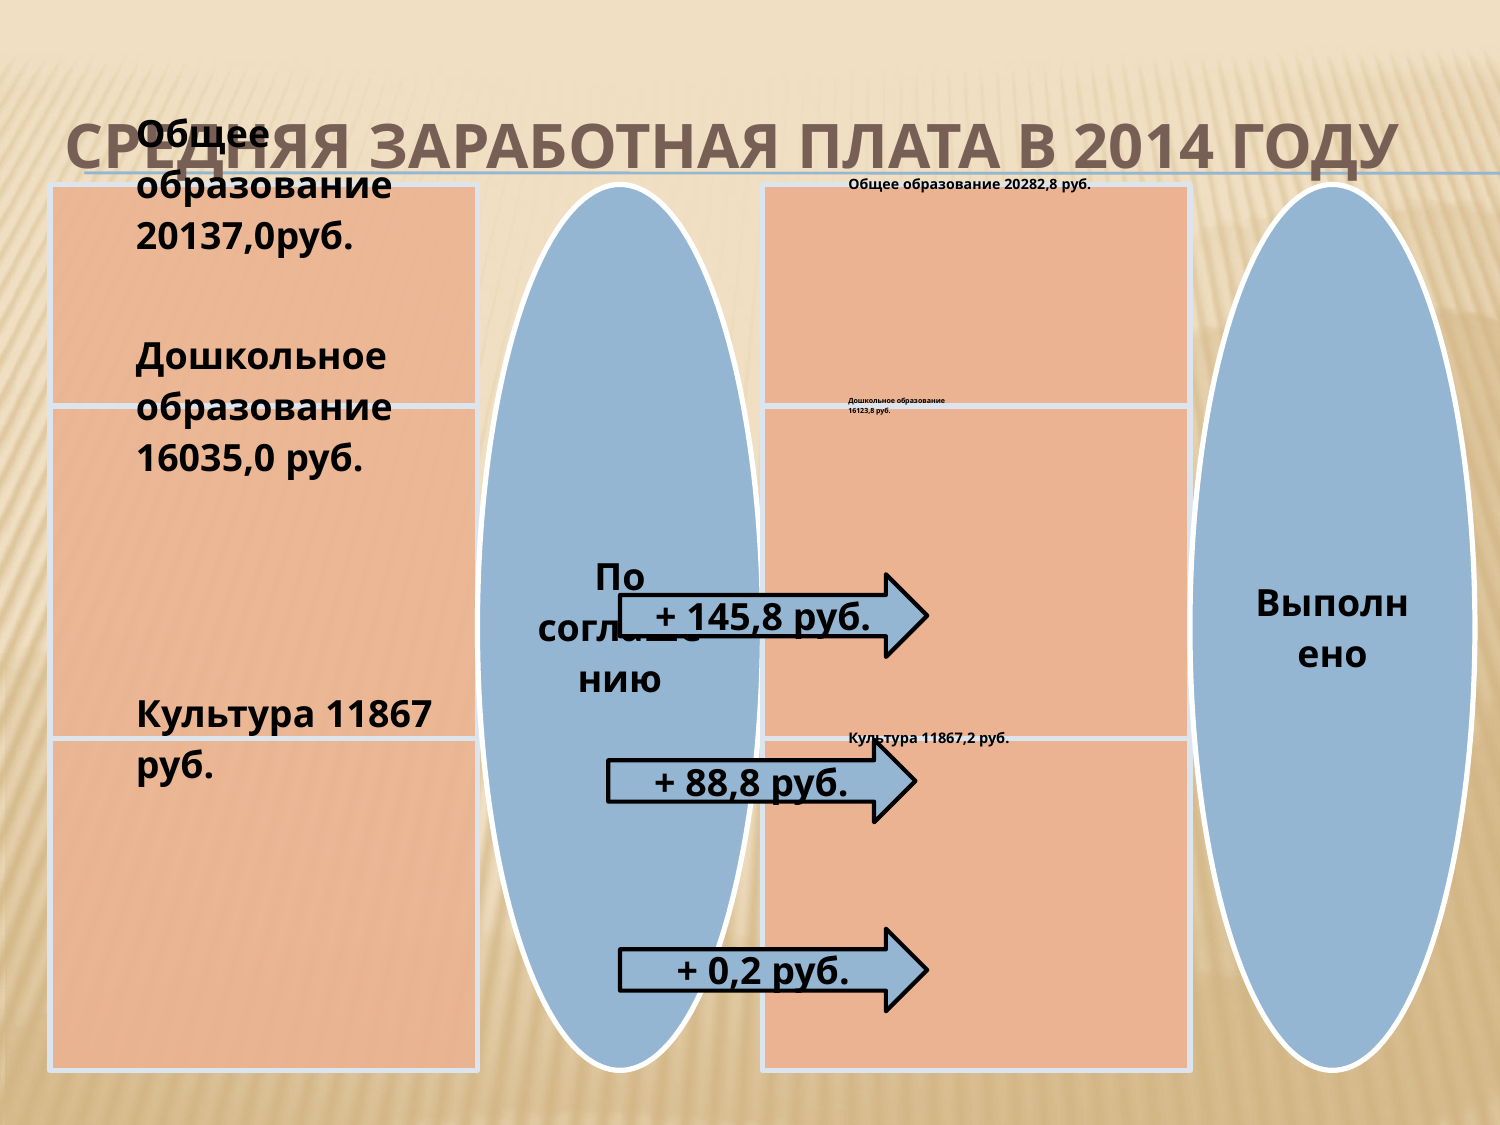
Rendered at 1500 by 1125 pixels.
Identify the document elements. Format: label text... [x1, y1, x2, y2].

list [49, 184, 1476, 1071]
title Средняя заработная плата в 2014 году [50, 75, 1475, 184]
